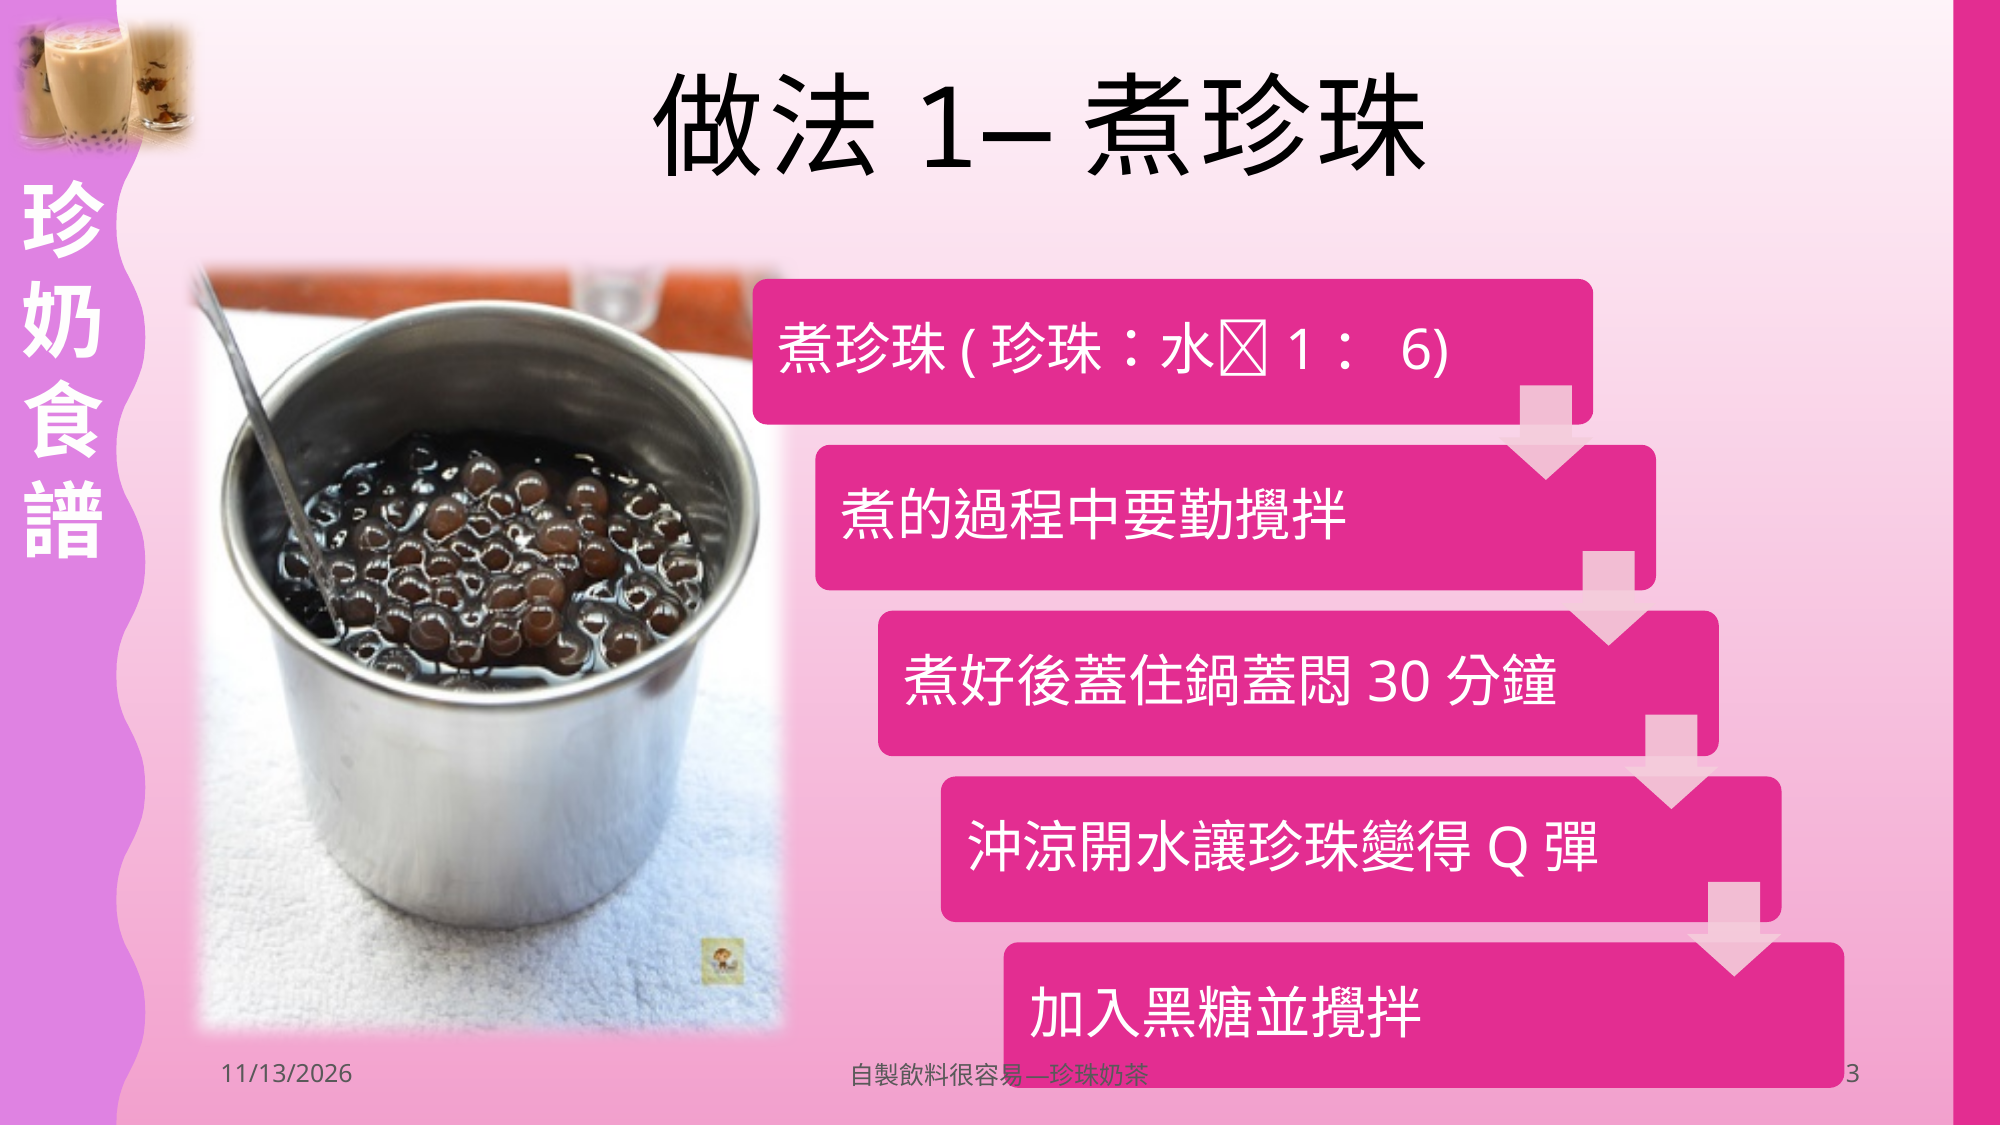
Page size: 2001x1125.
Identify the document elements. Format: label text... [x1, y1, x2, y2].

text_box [752, 278, 1845, 1088]
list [181, 255, 800, 1047]
title 做法1—煮珍珠 [205, 62, 1875, 308]
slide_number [205, 1047, 588, 1103]
picture [36, 41, 176, 132]
slide_number 3 [1412, 1045, 1875, 1103]
footer 自製飲料很容易—珍珠奶茶 [662, 1047, 1338, 1103]
